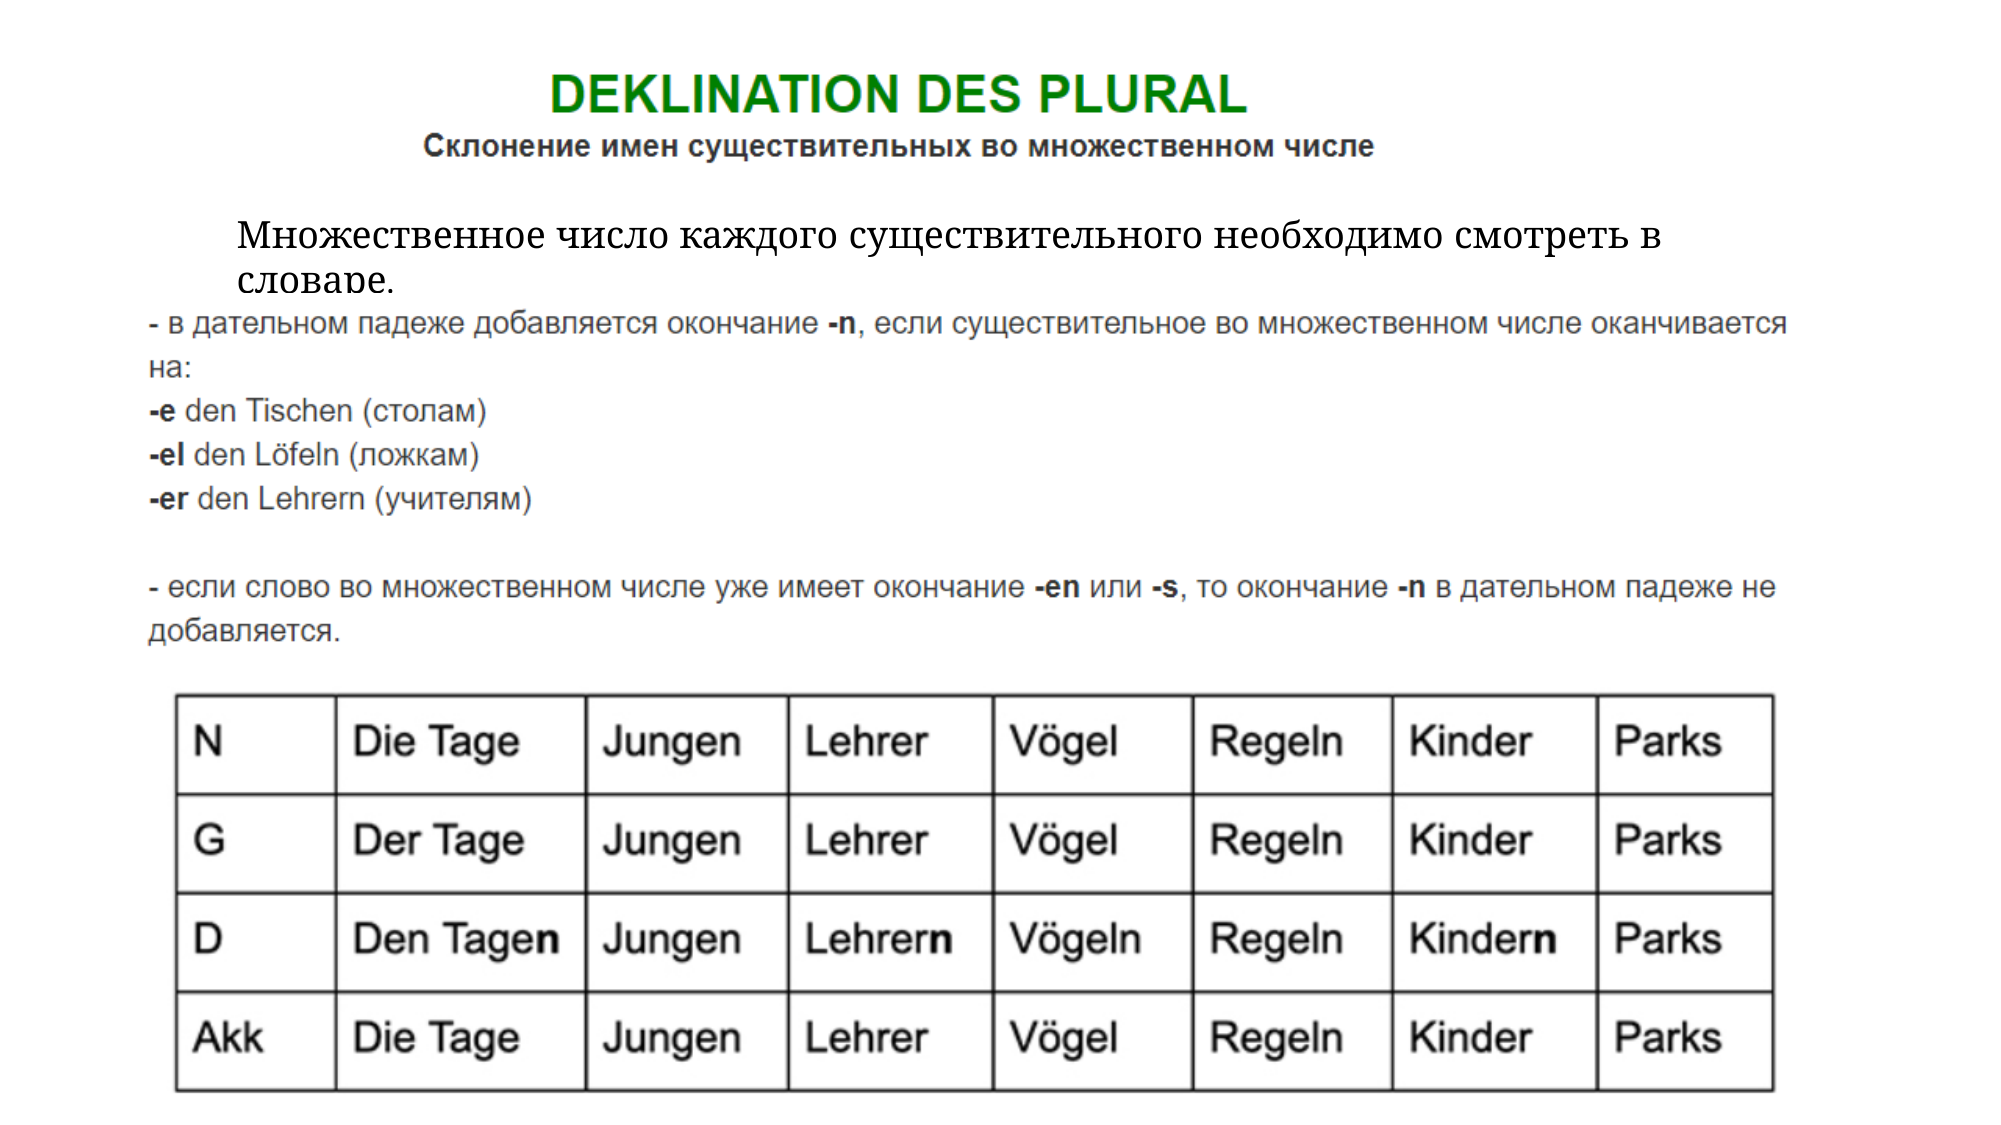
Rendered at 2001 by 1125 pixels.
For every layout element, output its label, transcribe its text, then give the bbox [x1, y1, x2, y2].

text_box Множественное число каждого существительного необходимо смотреть в словаре. [221, 204, 1679, 293]
picture [126, 293, 1829, 1101]
picture [382, 34, 1431, 223]
